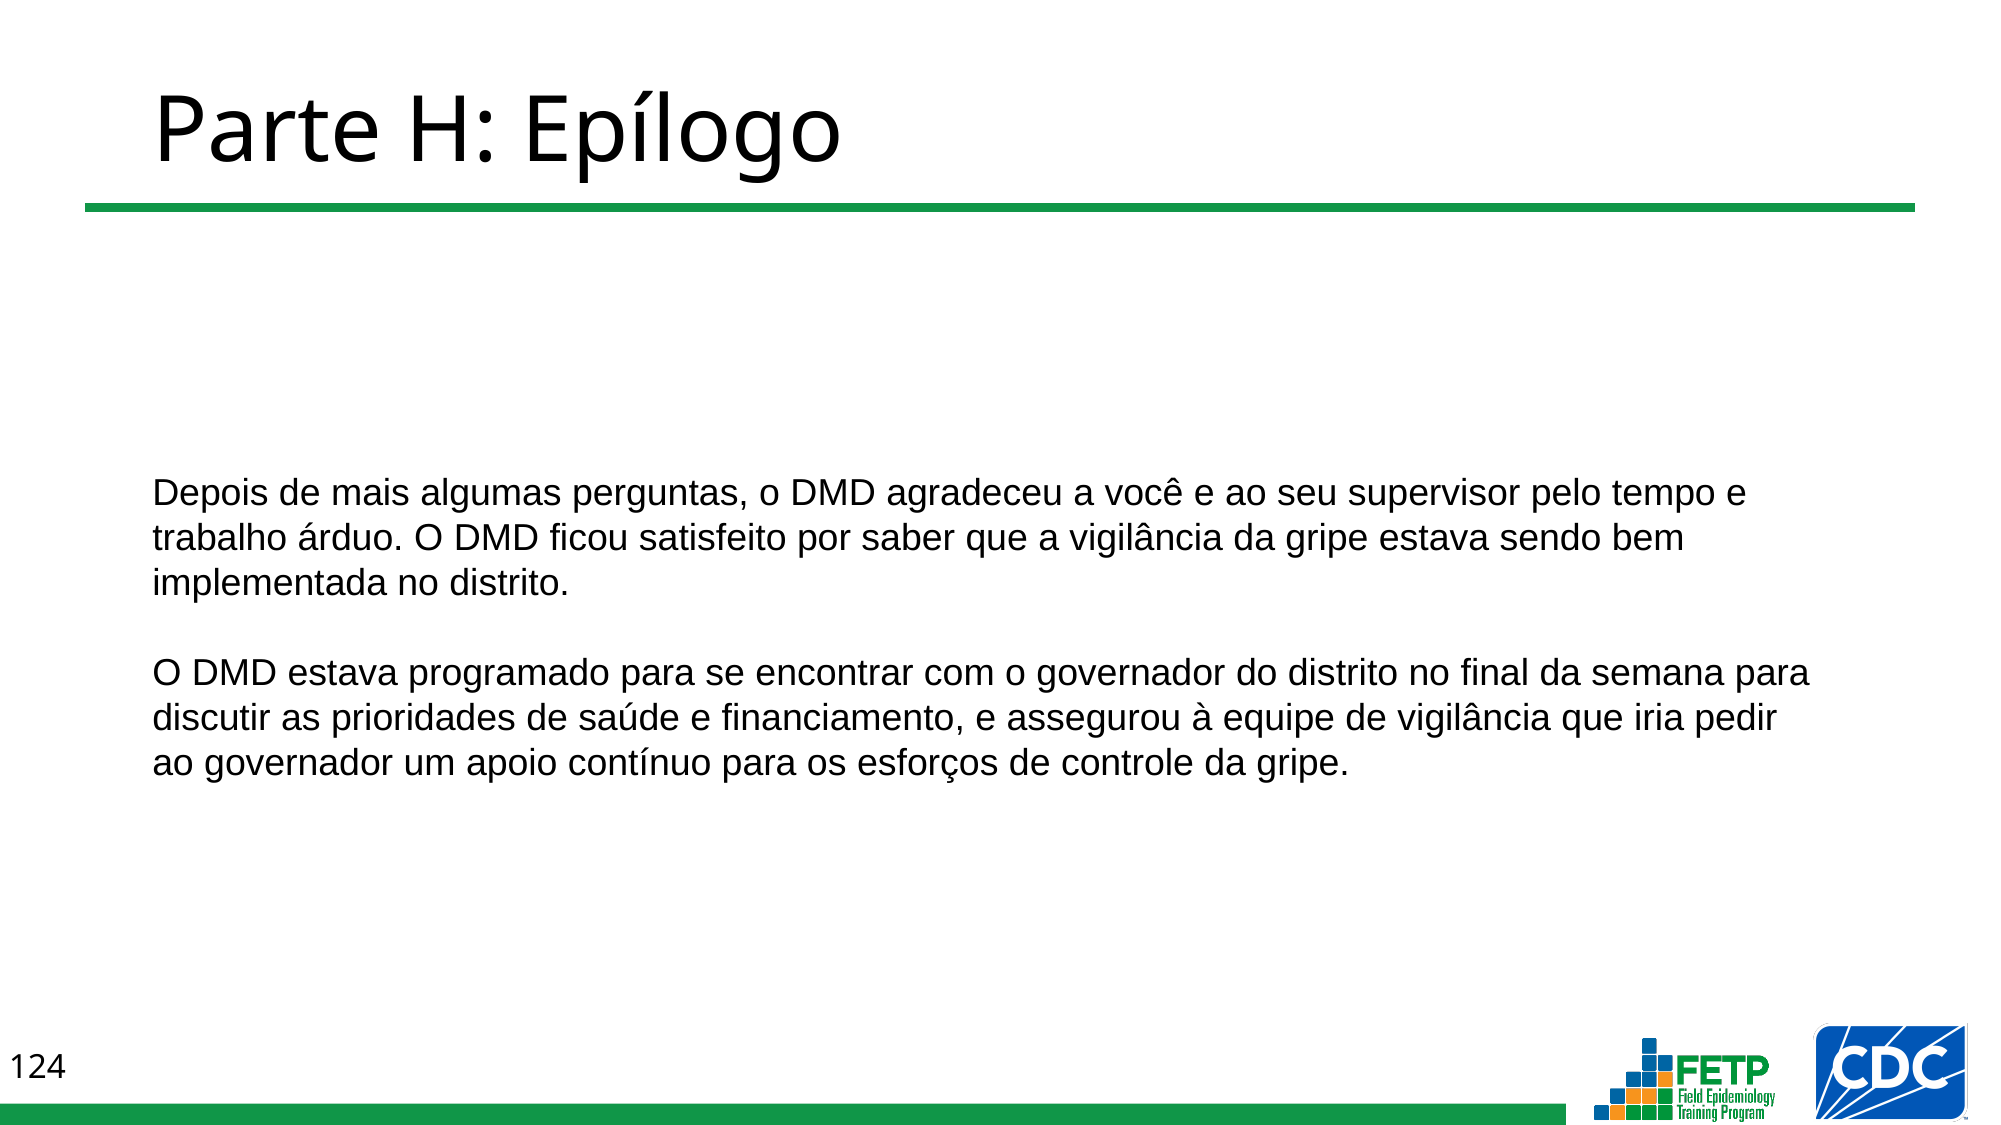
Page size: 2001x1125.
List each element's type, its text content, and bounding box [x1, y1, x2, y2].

list Depois de mais algumas perguntas, o DMD agradeceu a você e ao seu supervisor pelo tempo e trabalho árduo. O DMD ficou satisfeito por saber que a vigilância da gripe estava sendo bem implementada no distrito. O DMD estava programado para se encontrar com o governador do distrito no final da semana para discutir as prioridades de saúde e financiamento, e assegurou à equipe de vigilância que iria pedir ao governador um apoio contínuo para os esforços de controle da gripe. [137, 337, 1834, 1004]
picture [1594, 1038, 1775, 1122]
picture [1813, 1023, 1968, 1122]
title Parte H: Epílogo [137, 75, 1863, 207]
